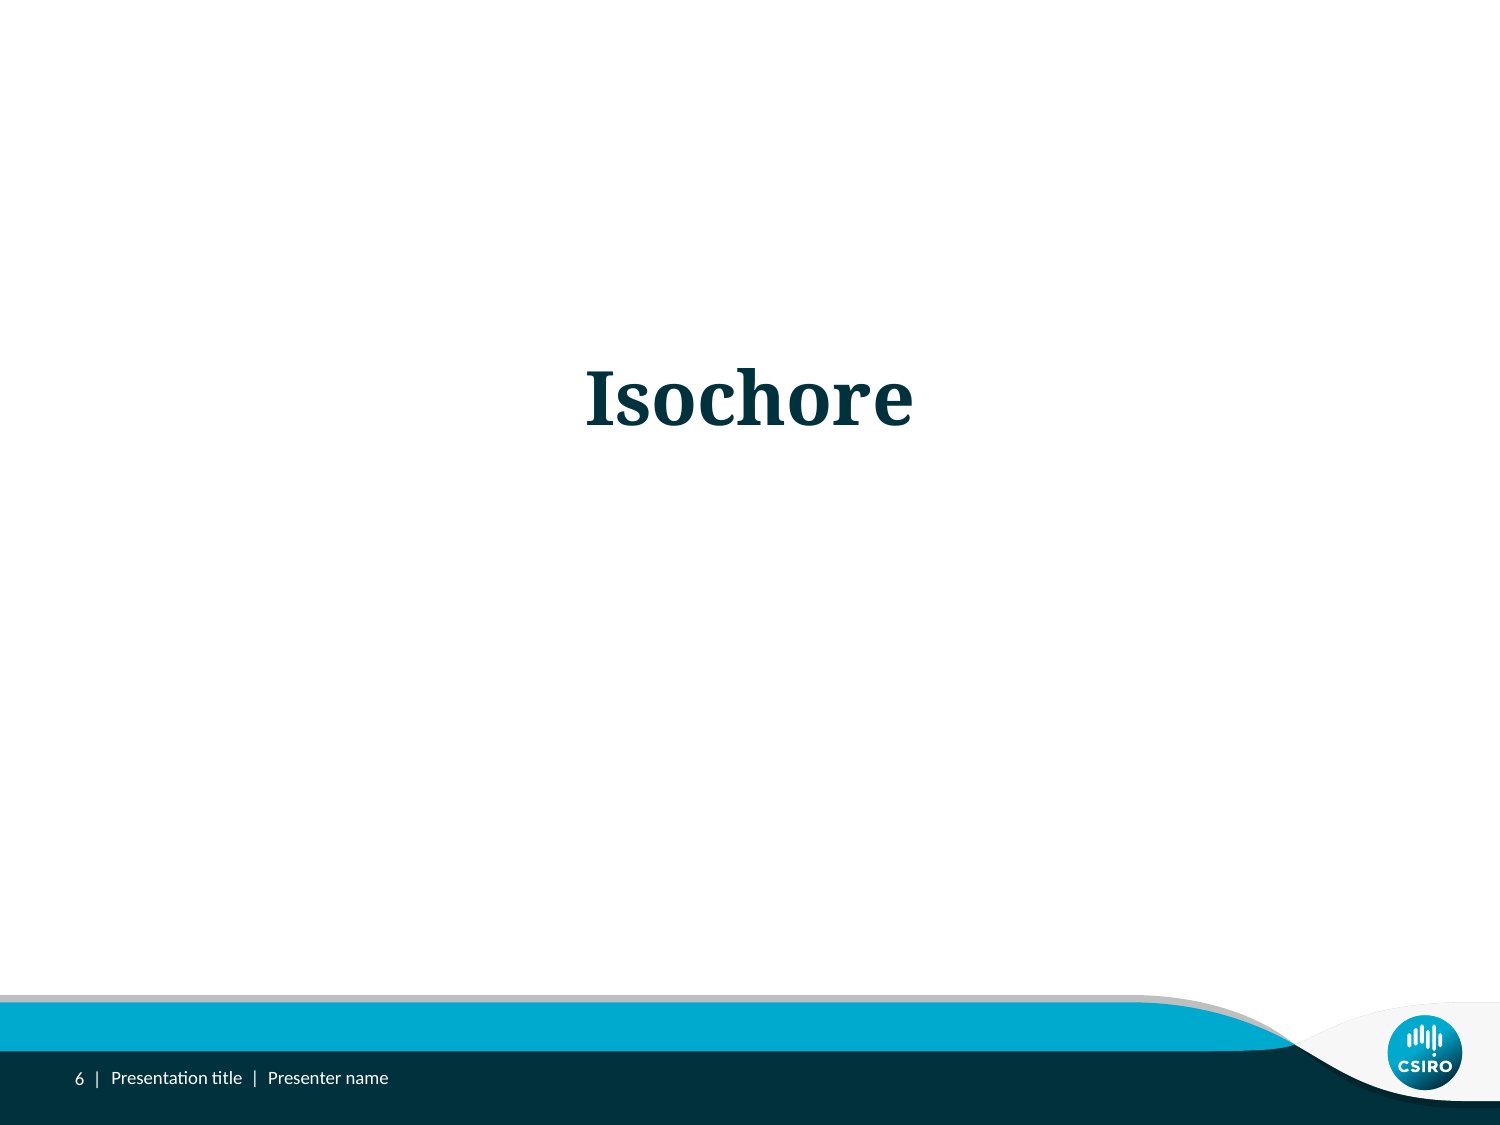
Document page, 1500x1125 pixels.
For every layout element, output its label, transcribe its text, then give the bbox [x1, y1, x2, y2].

slide_number 6 | [54, 1067, 102, 1088]
footer Presentation title | Presenter name [111, 1067, 1110, 1088]
title Isochore [558, 349, 942, 454]
